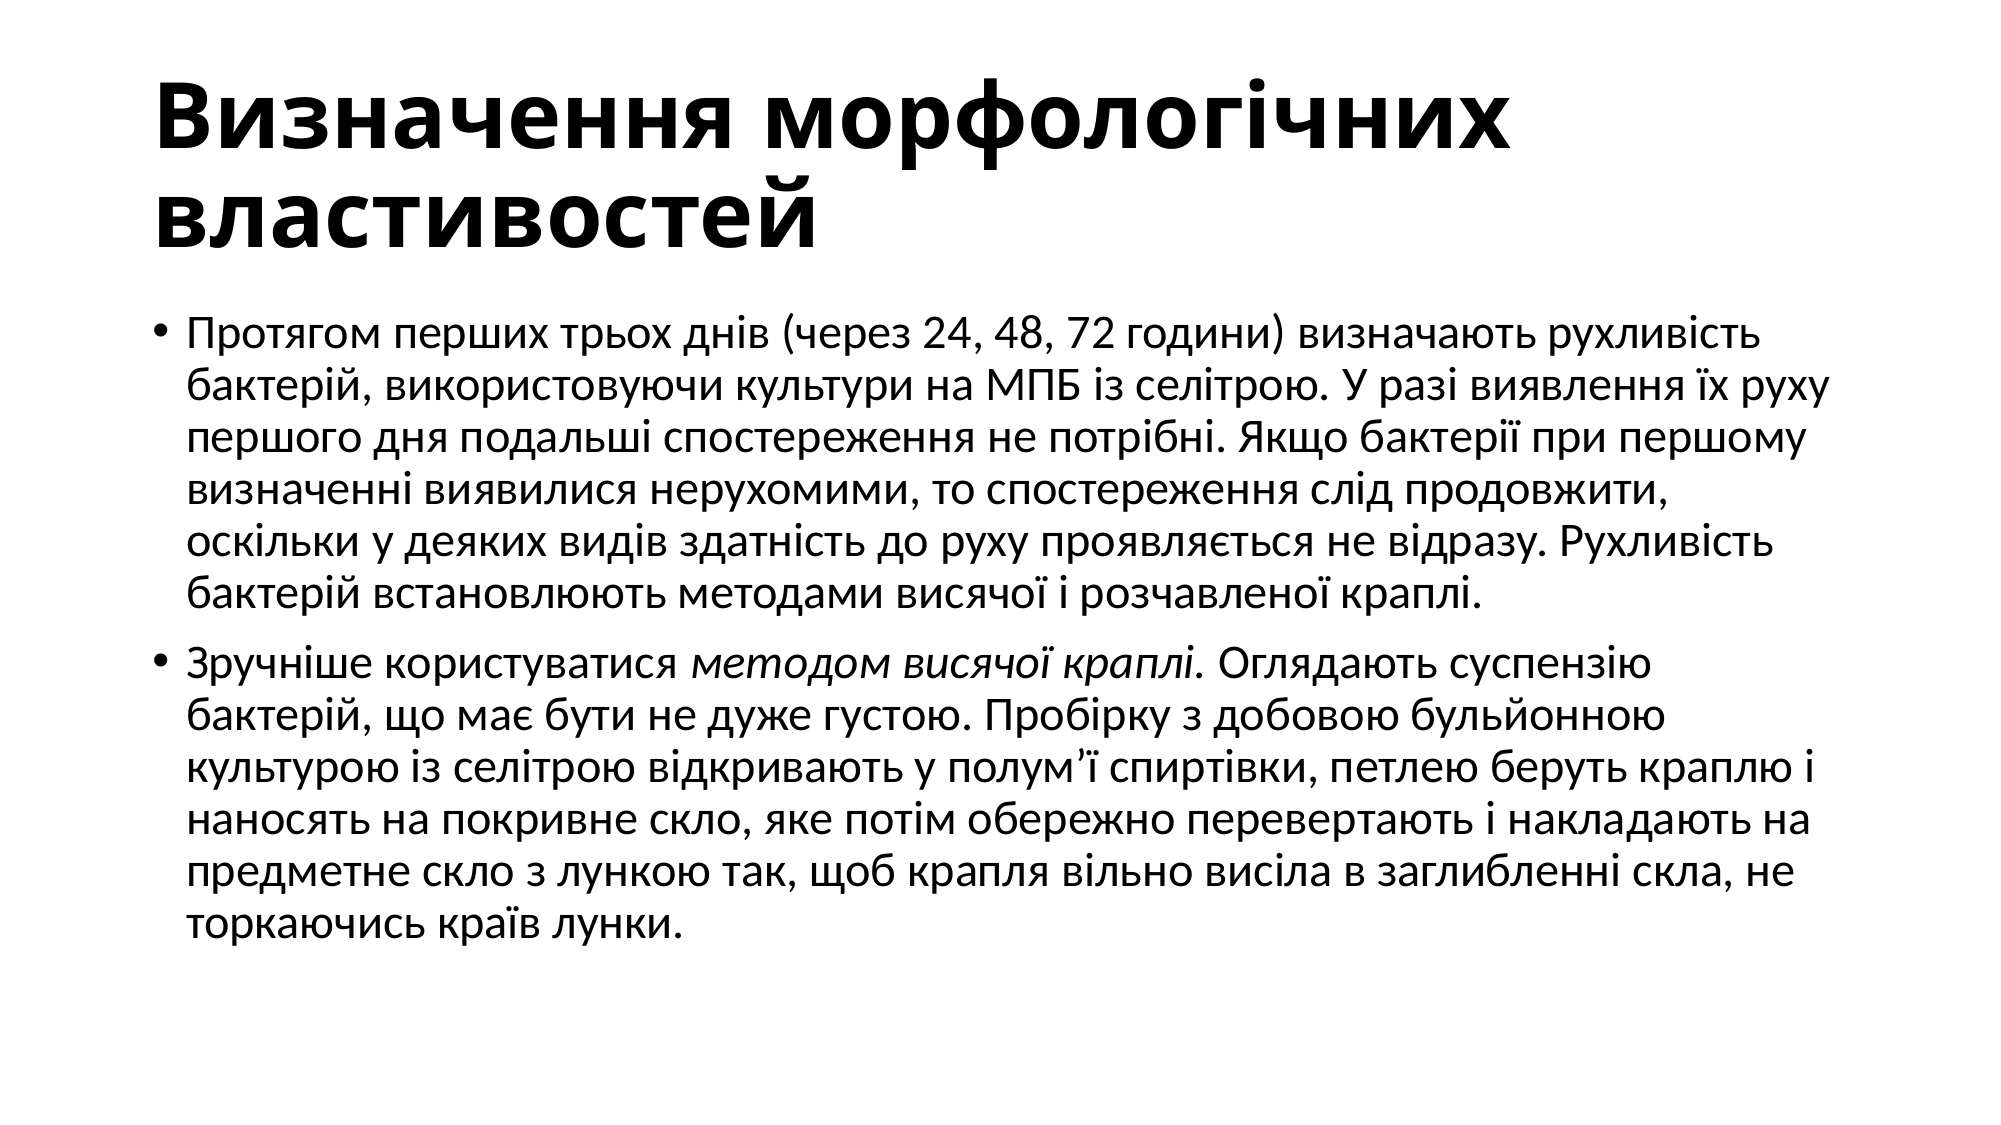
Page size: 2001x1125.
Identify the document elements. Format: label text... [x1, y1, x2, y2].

title Визначення морфологічних властивостей [137, 59, 1863, 278]
list Протягом перших трьох днів (через 24, 48, 72 години) визначають рухливість бактерій, використовуючи культури на МПБ із селітрою. У разі виявлення їх руху першого дня подальші спостереження не потрібні. Якщо бактерії при першому визначенні виявилися нерухомими, то спостереження слід продовжити, оскільки у деяких видів здатність до руху проявляється не відразу. Рухливість бактерій встановлюють методами висячої і розчавленої краплі. Зручніше користуватися методом висячої краплі. Оглядають суспензію бактерій, що має бути не дуже густою. Пробірку з добовою бульйонною культурою із селітрою відкривають у полум’ї спиртівки, петлею беруть краплю і наносять на покривне скло, яке потім обережно перевертають і накладають на предметне скло з лункою так, щоб крапля вільно висіла в заглибленні скла, не торкаючись країв лунки. [137, 299, 1863, 1014]
